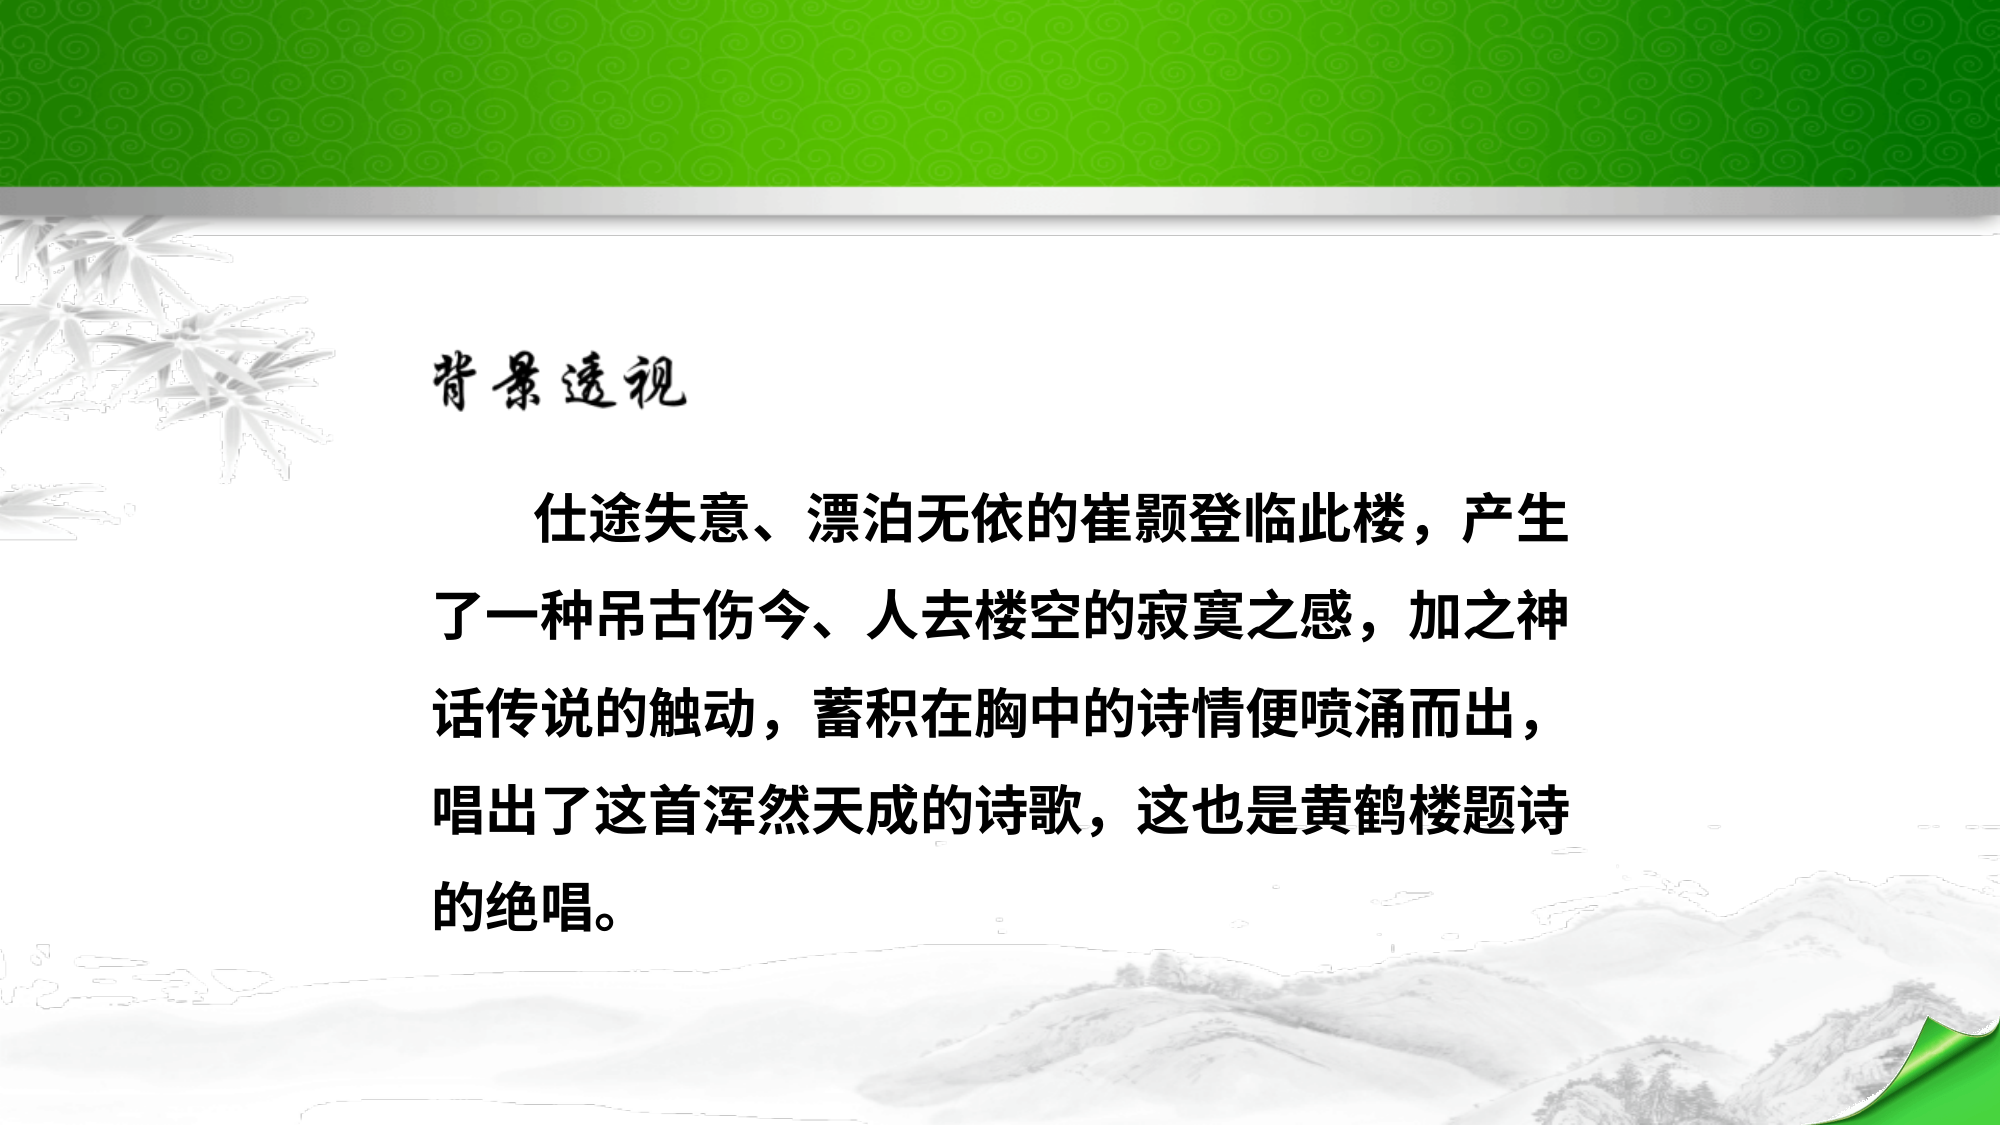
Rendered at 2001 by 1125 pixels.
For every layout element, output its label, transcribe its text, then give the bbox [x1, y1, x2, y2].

picture [0, 779, 2000, 1125]
text_box 仕途失意、漂泊无依的崔颢登临此楼，产生了一种吊古伤今、人去楼空的寂寞之感，加之神话传说的触动，蓄积在胸中的诗情便喷涌而出，唱出了这首浑然天成的诗歌，这也是黄鹤楼题诗的绝唱。 [416, 581, 1587, 776]
picture [0, 0, 2000, 570]
